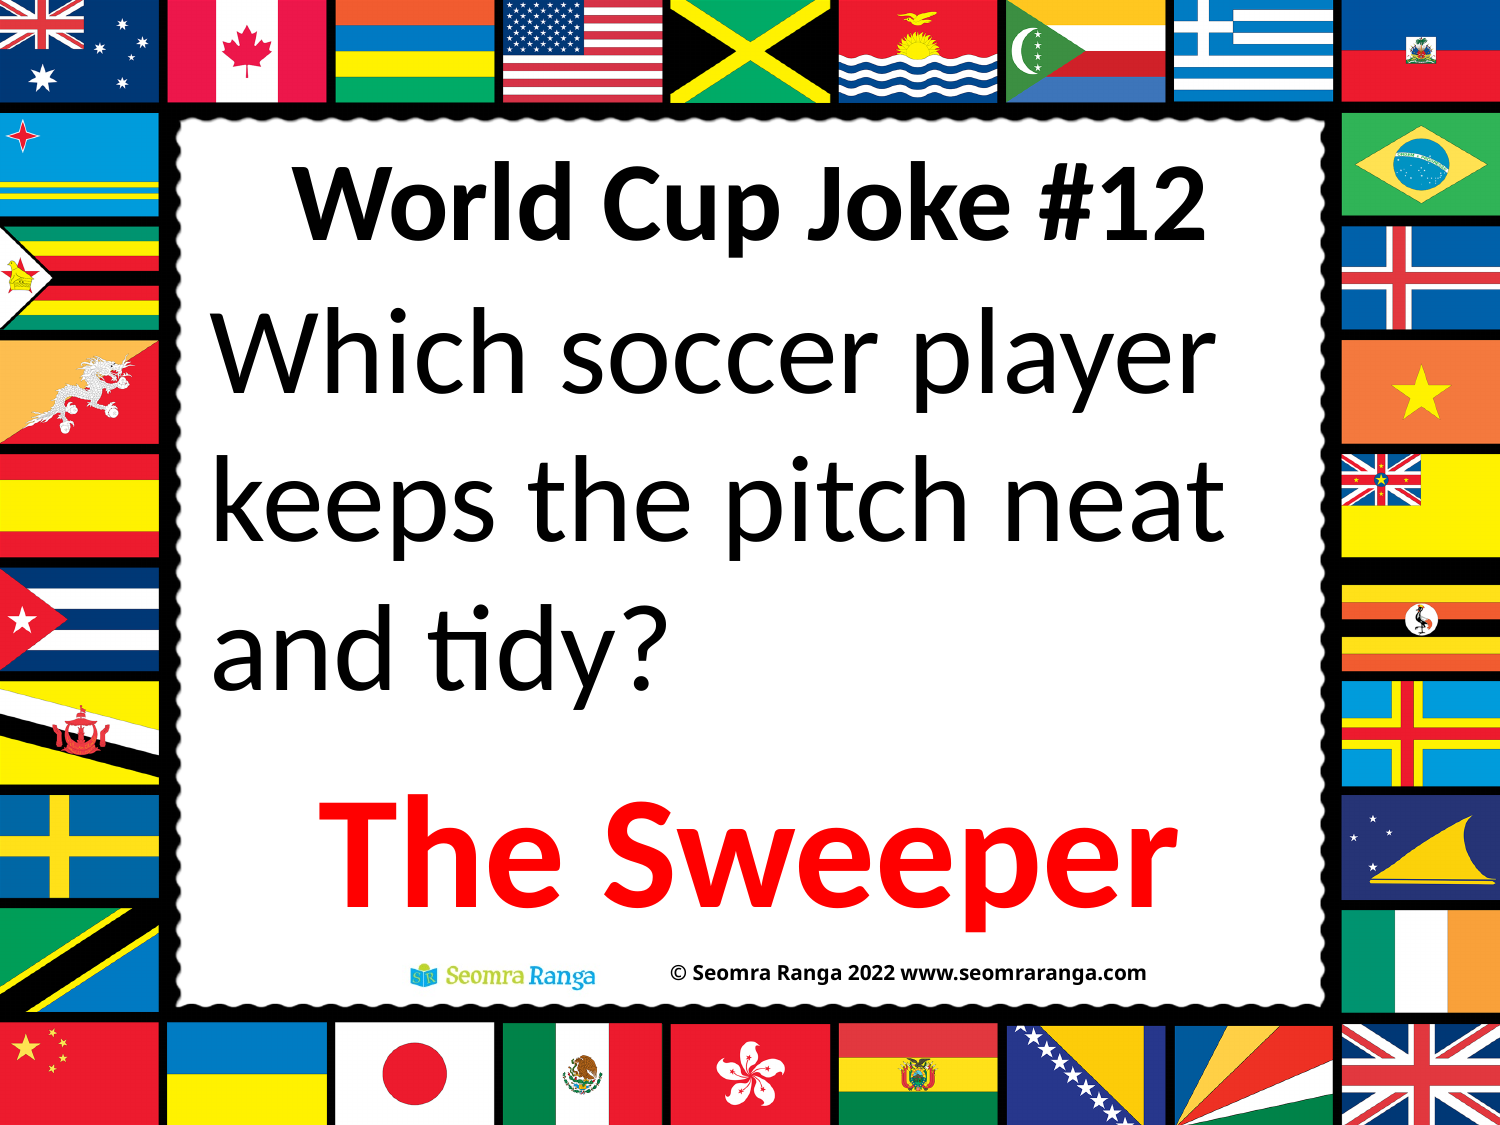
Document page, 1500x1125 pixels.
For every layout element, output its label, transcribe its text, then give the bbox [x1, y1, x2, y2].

list Which soccer player keeps the pitch neat and tidy? The Sweeper [194, 261, 1306, 953]
title World Cup Joke #12 [183, 101, 1317, 290]
picture [0, 0, 1500, 1125]
picture [10, 122, 36, 150]
text_box © Seomra Ranga 2022 www.seomraranga.com [631, 953, 1187, 993]
